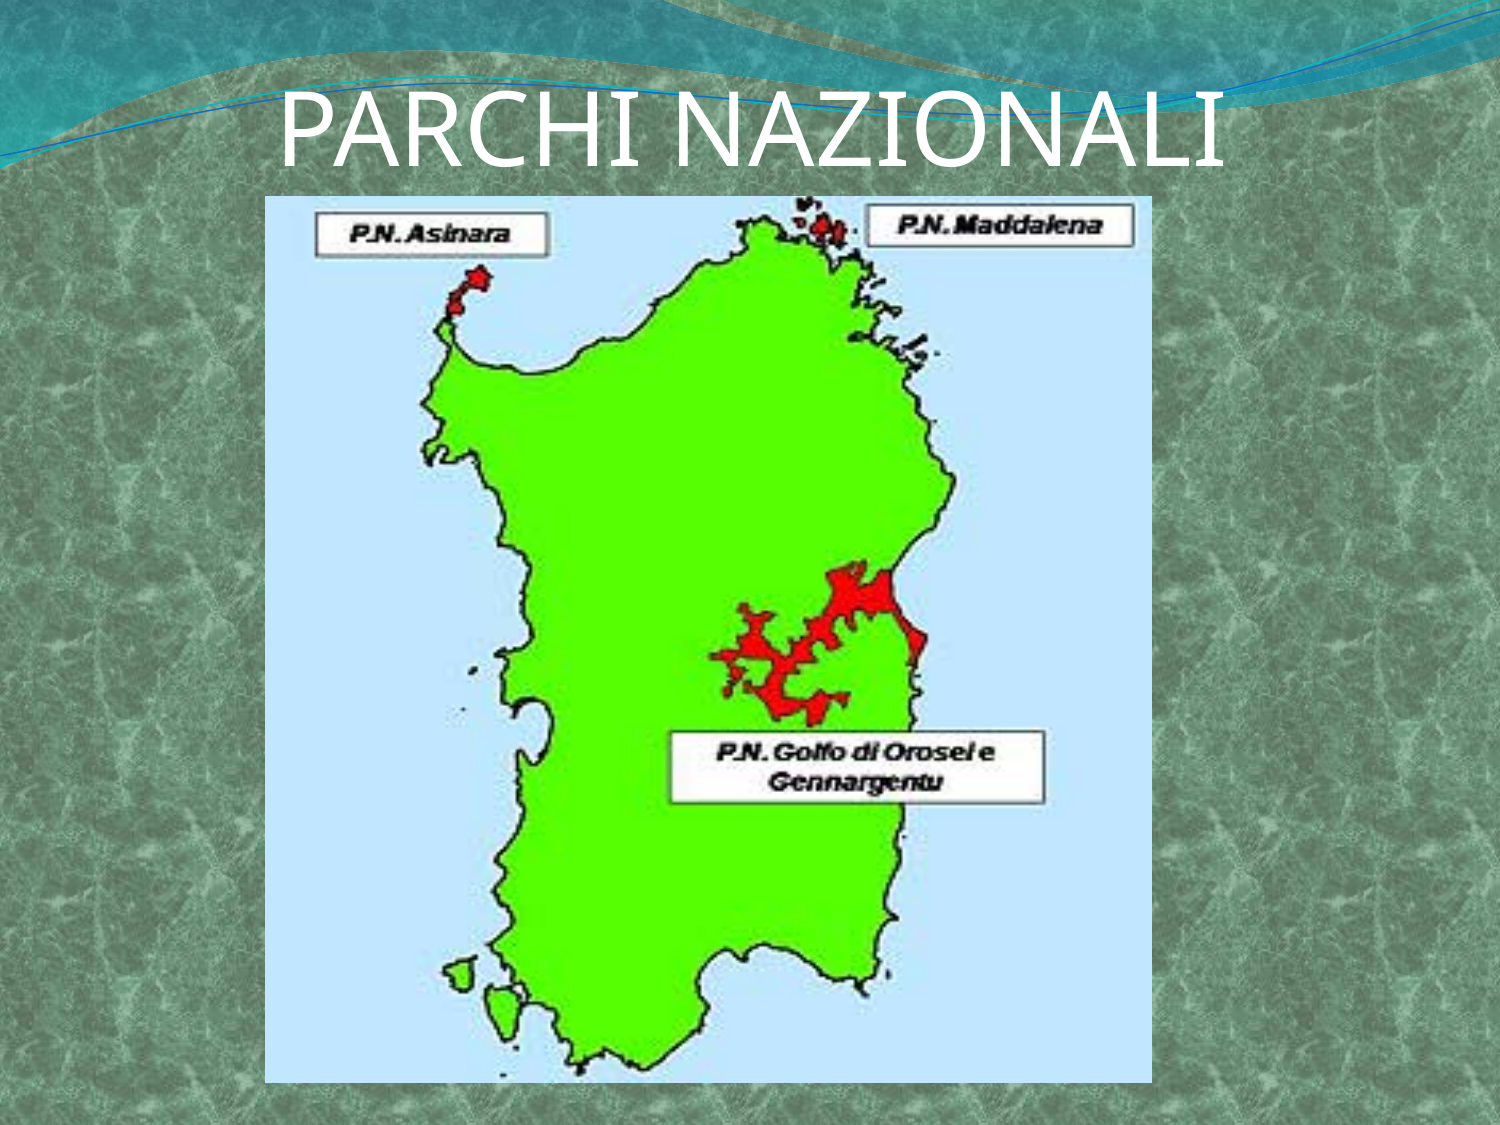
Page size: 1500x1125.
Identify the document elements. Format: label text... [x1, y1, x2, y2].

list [265, 195, 1152, 1083]
title PARCHI NAZIONALI [76, 0, 1427, 188]
